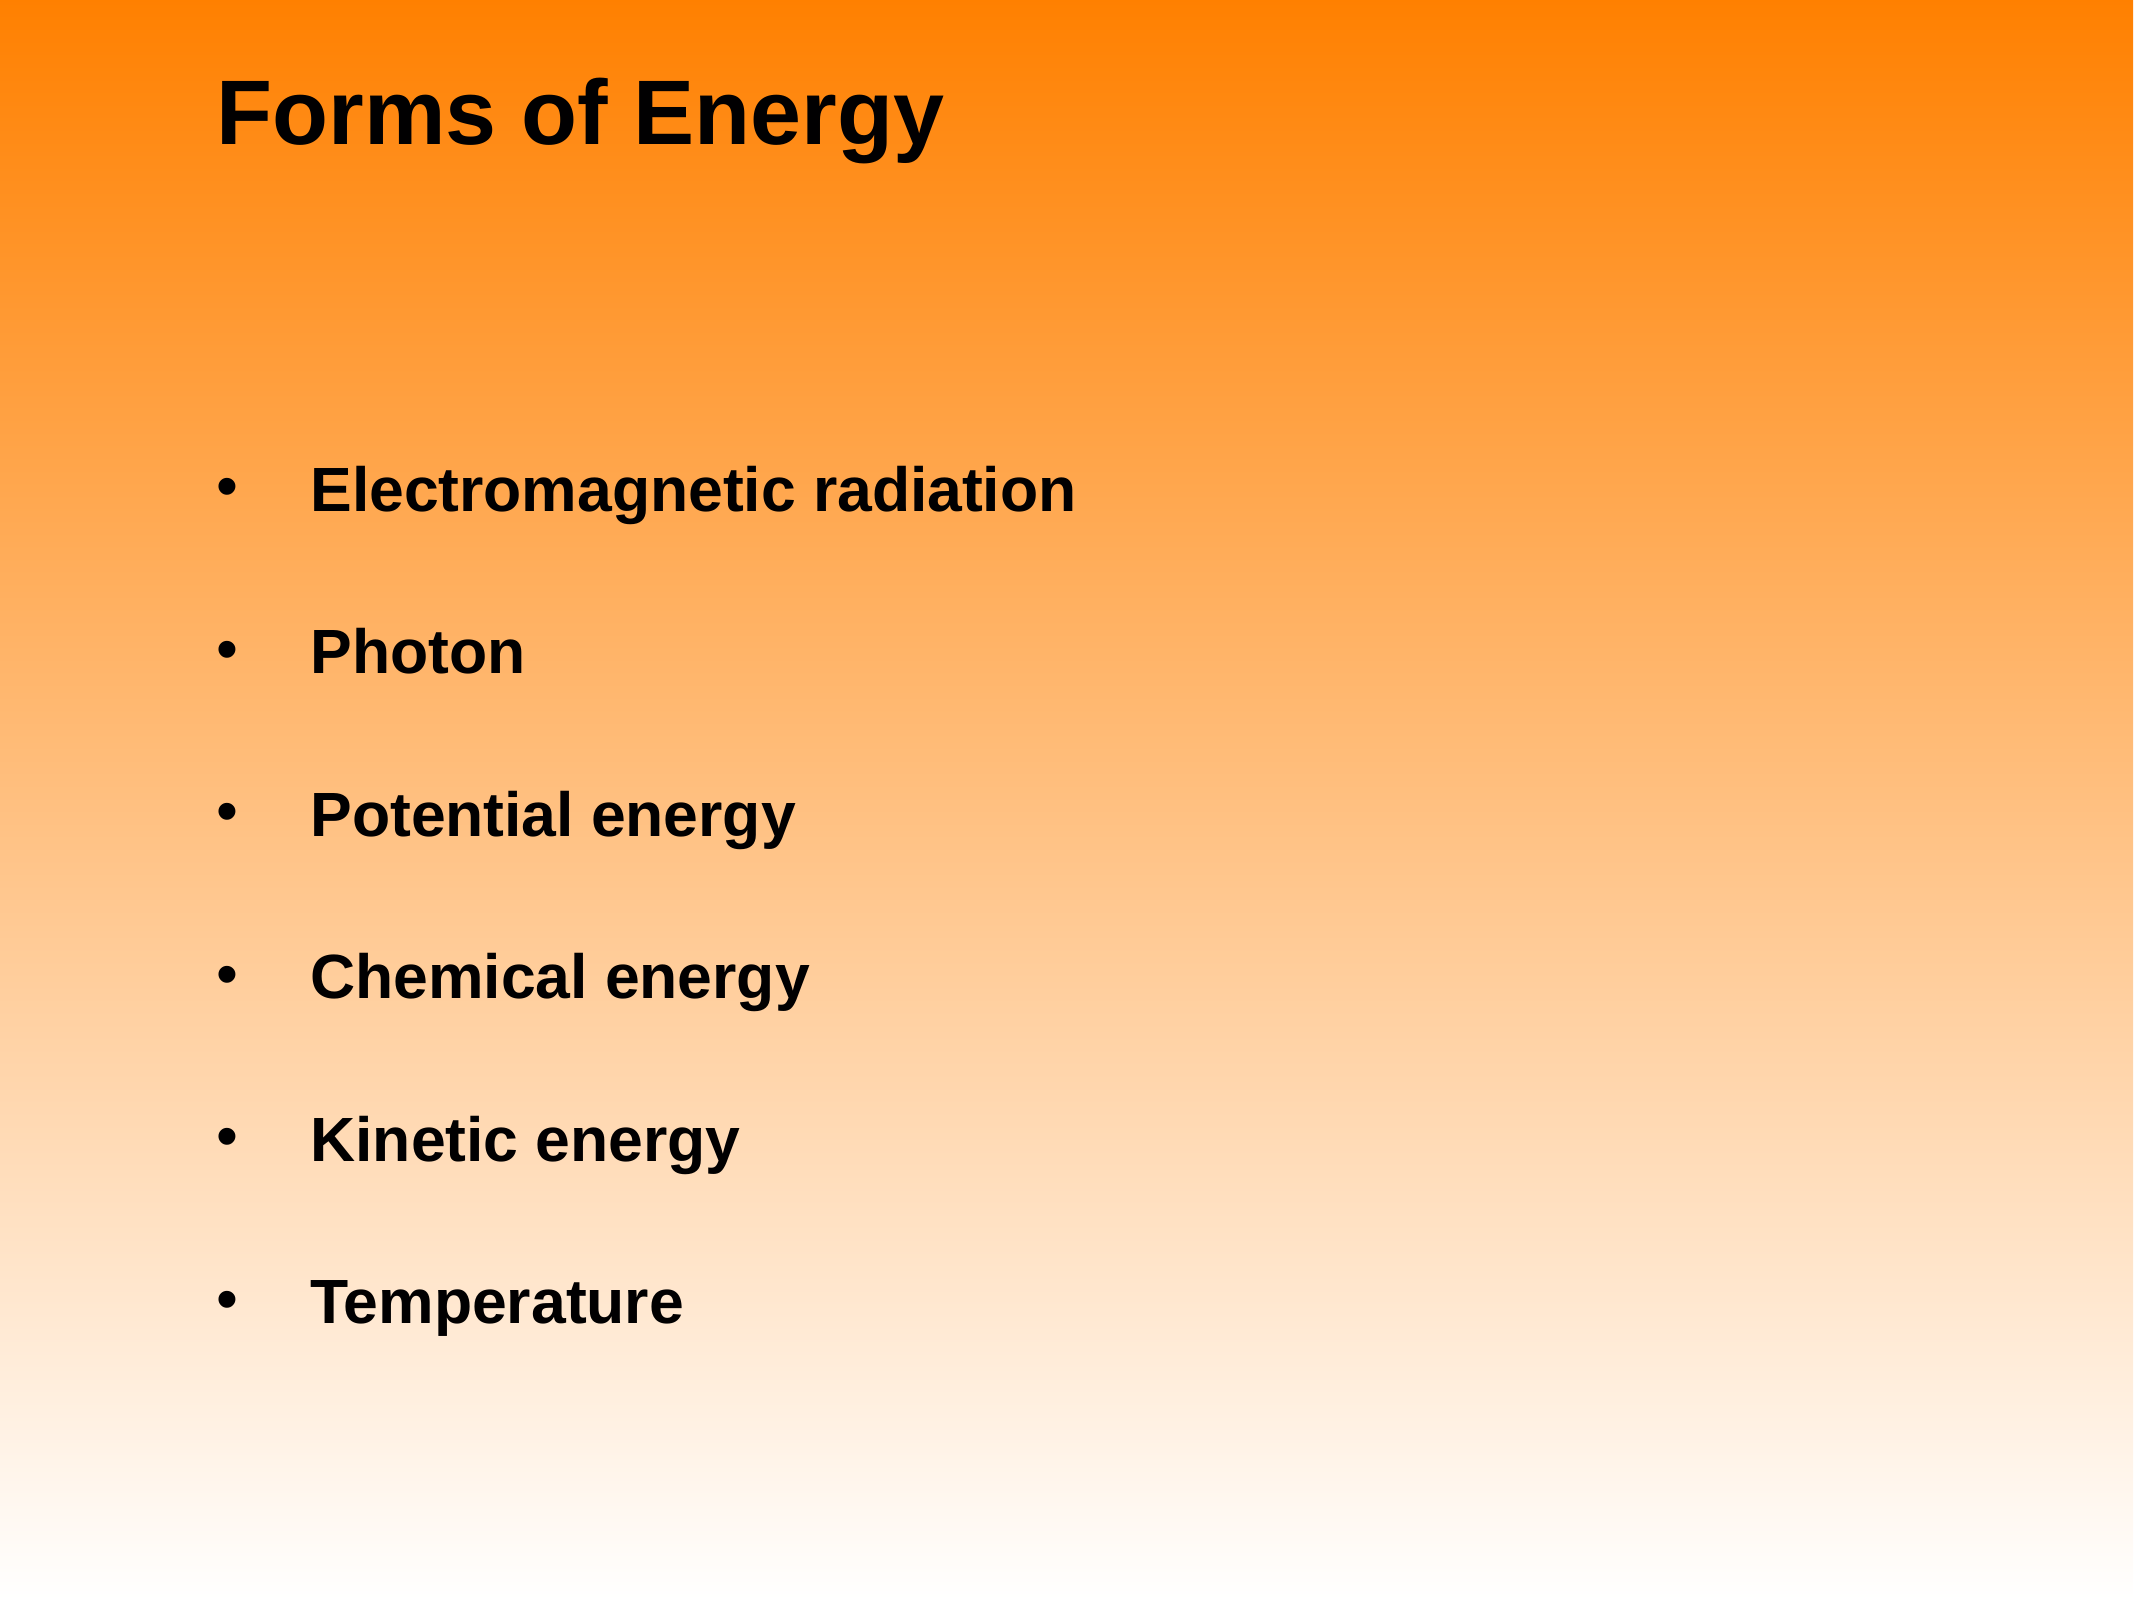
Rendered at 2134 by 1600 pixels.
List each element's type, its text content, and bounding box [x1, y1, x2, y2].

title Forms of Energy [208, 0, 1925, 366]
list Electromagnetic radiation Photon Potential energy Chemical energy Kinetic energy Temperature [208, 413, 1925, 1372]
